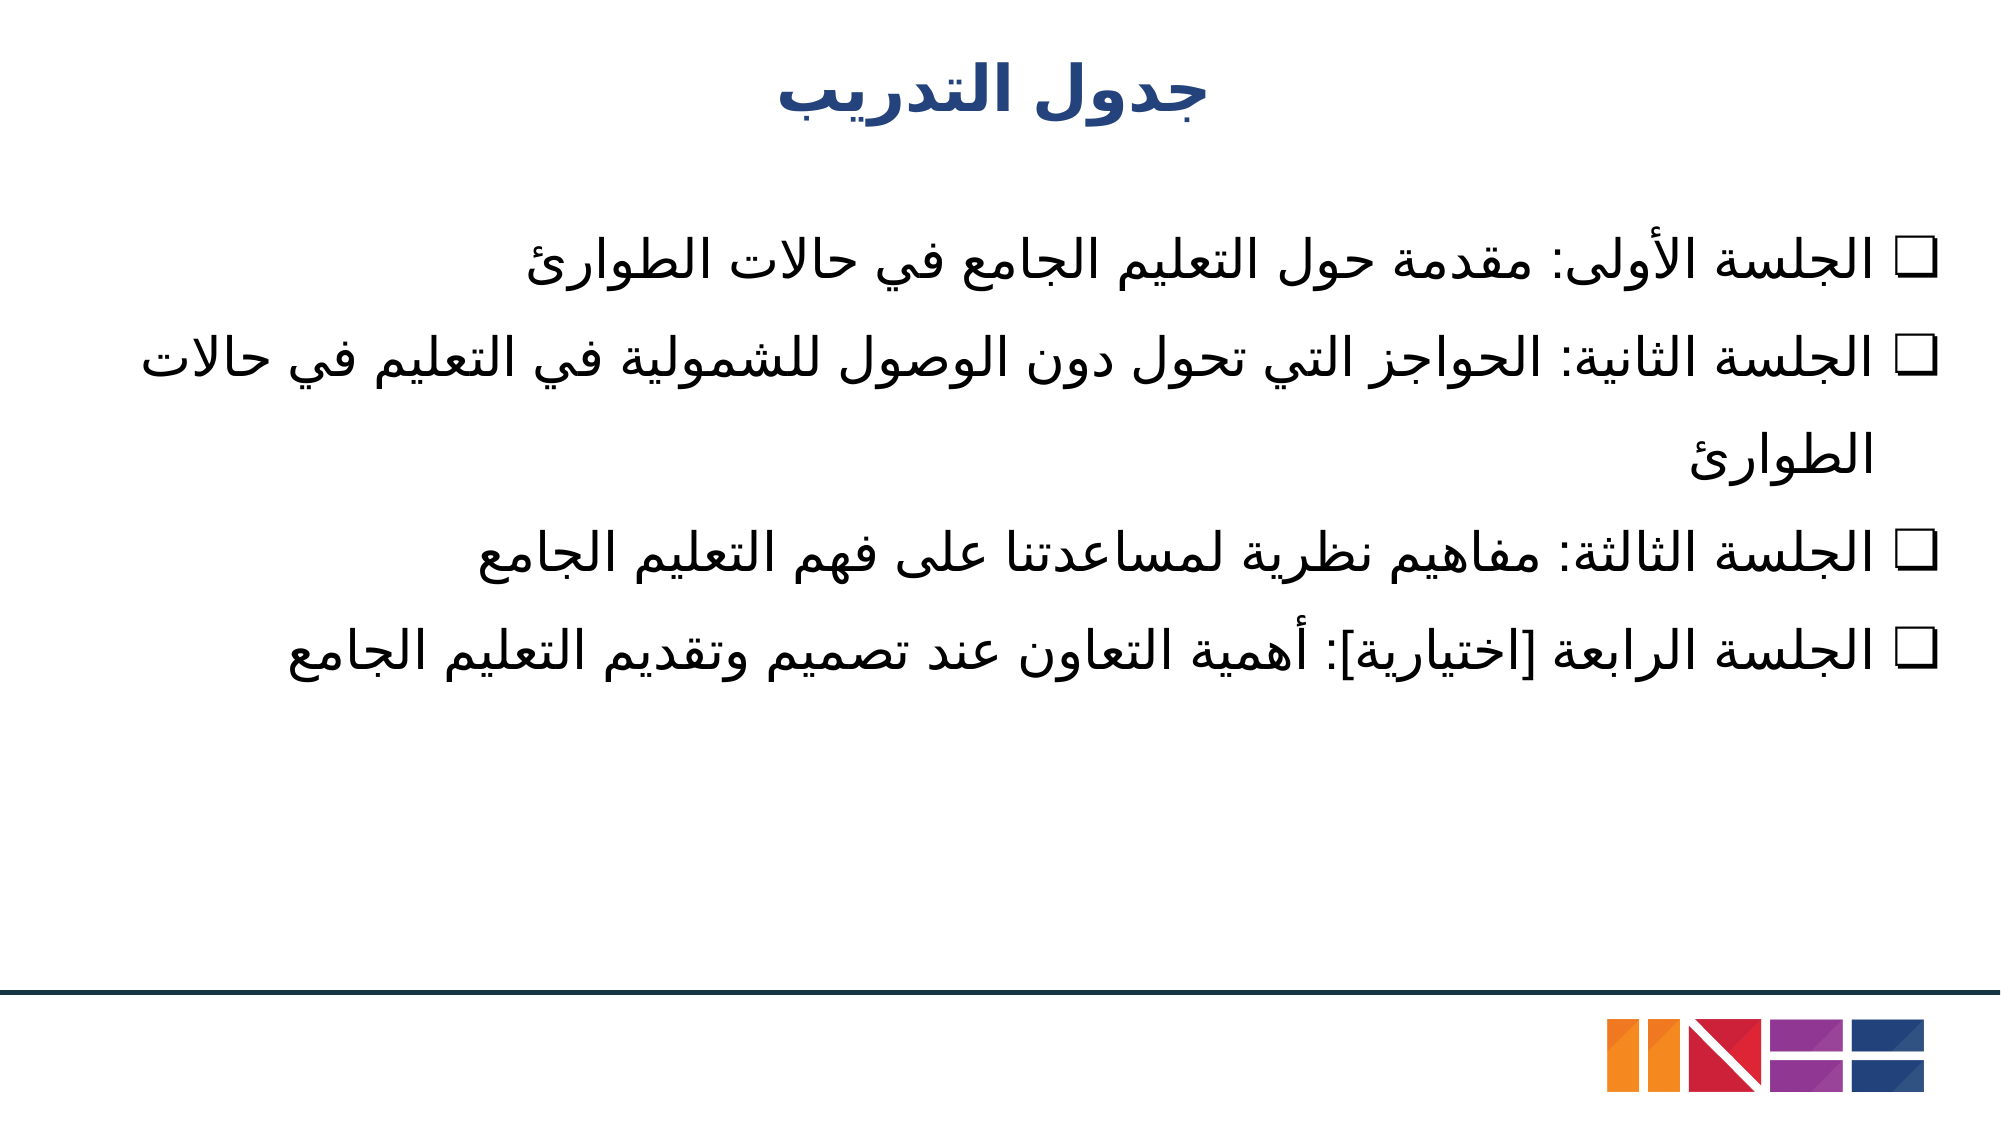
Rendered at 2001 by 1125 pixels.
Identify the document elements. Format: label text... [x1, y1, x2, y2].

title جدول التدريب [31, 28, 1957, 145]
list الجلسة الأولى: مقدمة حول التعليم الجامع في حالات الطوارئ الجلسة الثانية: الحواجز التي تحول دون الوصول للشمولية في التعليم في حالات الطوارئ الجلسة الثالثة: مفاهيم نظرية لمساعدتنا على فهم التعليم الجامع الجلسة الرابعة [اختيارية]: أهمية التعاون عند تصميم وتقديم التعليم الجامع [31, 172, 1971, 935]
picture [1607, 1019, 1924, 1092]
